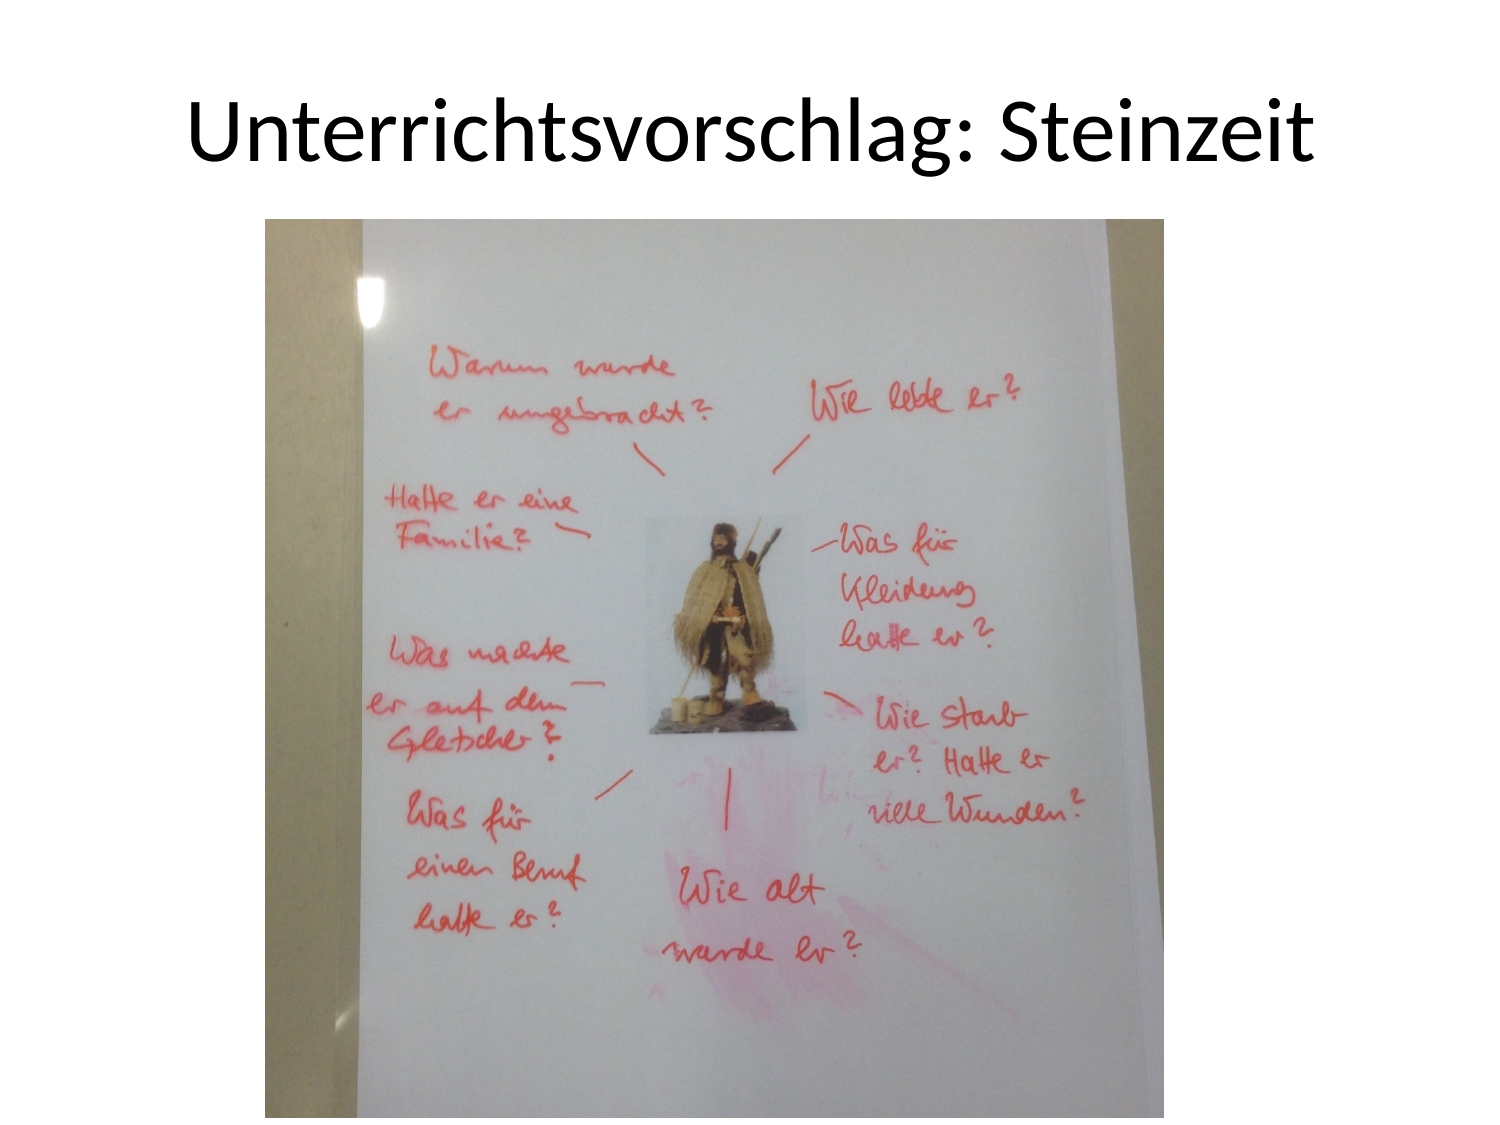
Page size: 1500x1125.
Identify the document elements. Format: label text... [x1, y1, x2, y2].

title Unterrichtsvorschlag: Steinzeit [76, 30, 1427, 219]
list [265, 219, 1164, 1119]
